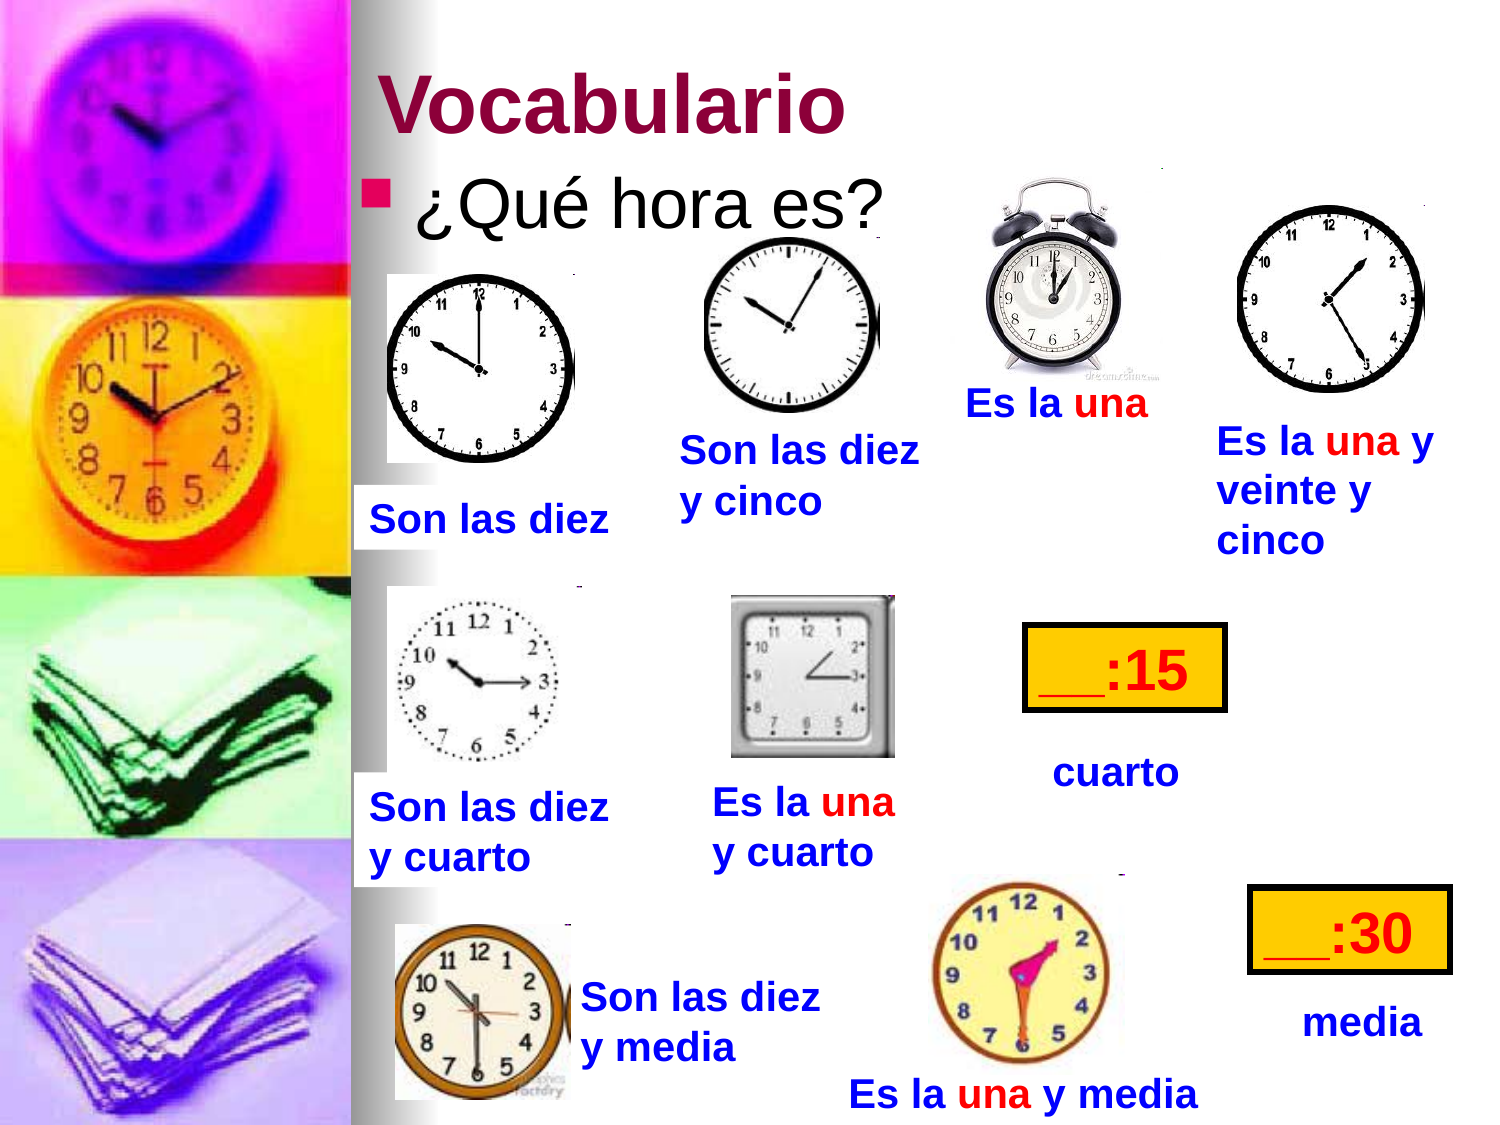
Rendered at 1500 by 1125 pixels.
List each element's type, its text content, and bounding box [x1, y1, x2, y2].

title Vocabulario [362, 0, 1413, 200]
list ¿Qué hora es? [342, 149, 1390, 825]
text_box __:30 [1250, 887, 1450, 973]
text_box Es la una y media [833, 1059, 1238, 1125]
text_box __:15 [1025, 624, 1225, 710]
text_box Son las diez y cuarto [354, 772, 625, 888]
text_box Es la una [950, 388, 1163, 434]
text_box Son las diez y media [574, 962, 837, 1078]
picture [0, 0, 351, 1125]
picture [949, 168, 1163, 382]
picture [395, 924, 571, 1101]
picture [703, 237, 880, 413]
picture [387, 586, 582, 787]
text_box media [1287, 987, 1438, 1053]
text_box Son las diez [354, 484, 625, 550]
text_box Es la una y cuarto [697, 767, 922, 883]
text_box cuarto [1037, 737, 1195, 803]
text_box Son las diez y cinco [664, 415, 936, 531]
text_box Es la una y veinte y cinco [1201, 405, 1461, 571]
picture [1237, 204, 1426, 393]
picture [928, 874, 1126, 1076]
picture [731, 595, 895, 759]
picture [387, 274, 576, 463]
